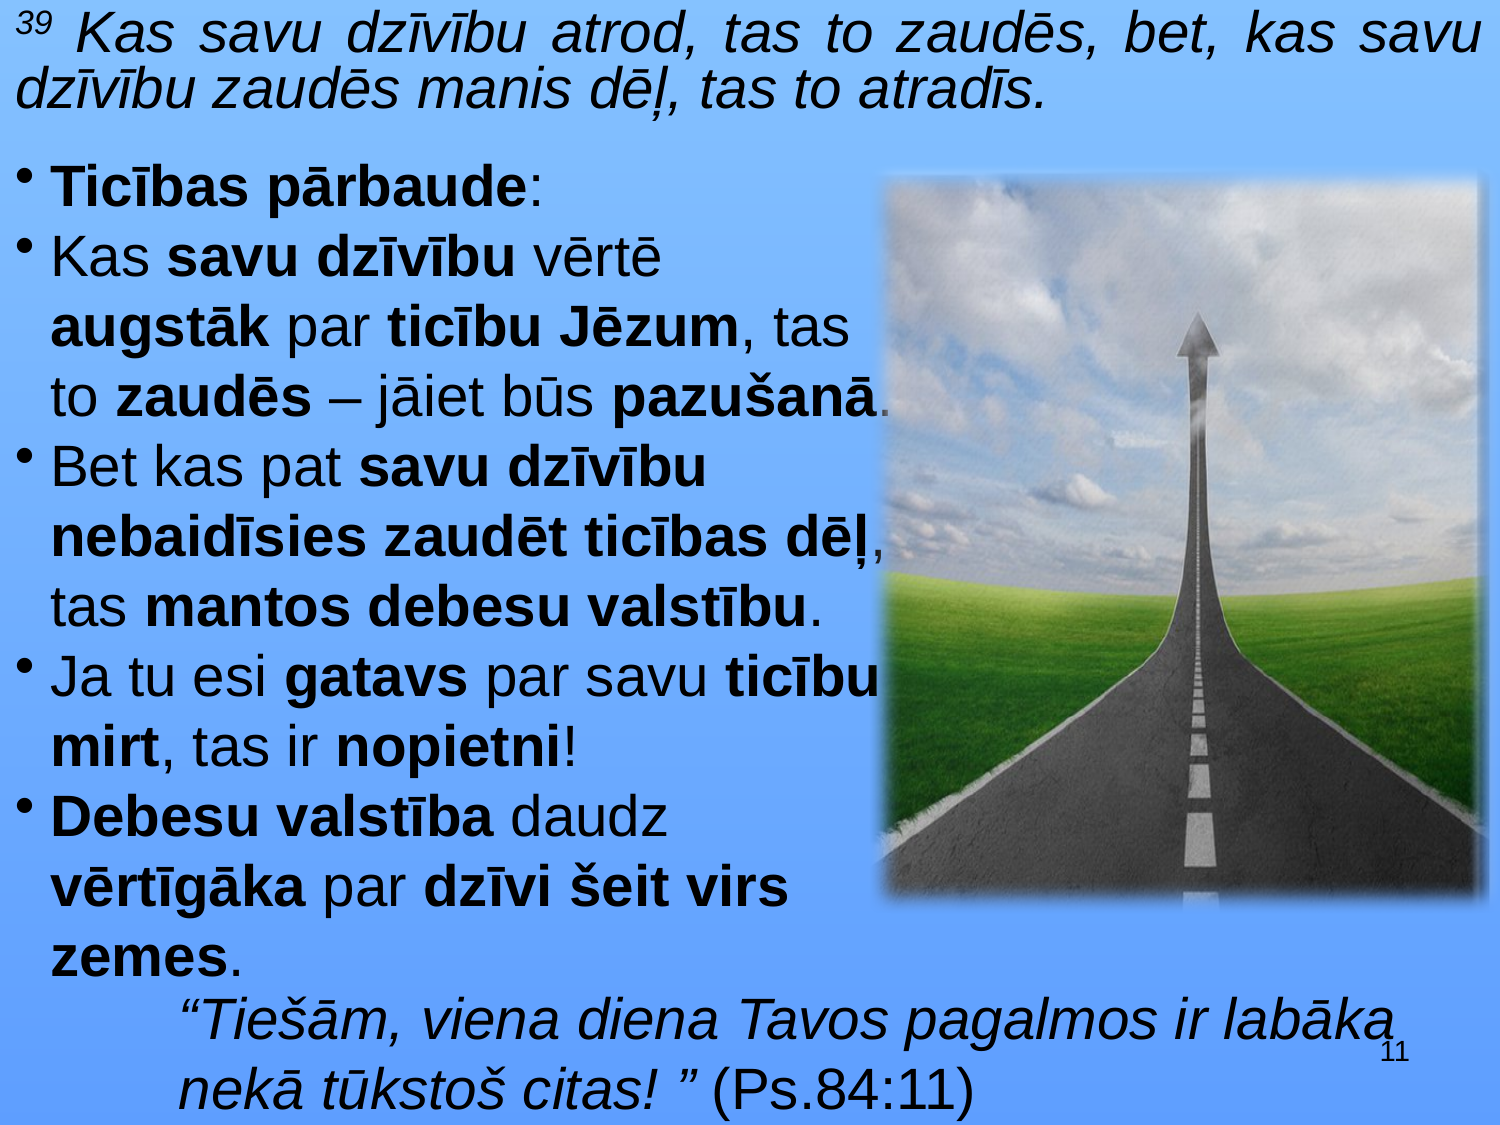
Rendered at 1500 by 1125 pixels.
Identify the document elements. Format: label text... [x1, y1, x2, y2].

text_box “Tiešām, viena diena Tavos pagalmos ir labāka nekā tūkstoš citas! ” (Ps.84:11) [163, 973, 1500, 1125]
text_box Ticības pārbaude: Kas savu dzīvību vērtē augstāk par ticību Jēzum, tas to zaudēs – jāiet būs pazušanā. Bet kas pat savu dzīvību nebaidīsies zaudēt ticības dēļ, tas mantos debesu valstību. Ja tu esi gatavs par savu ticību mirt, tas ir nopietni! Debesu valstība daudz vērtīgāka par dzīvi šeit virs zemes. [0, 140, 914, 996]
list 39 Kas savu dzīvību atrod, tas to zaudēs, bet, kas savu dzīvību zaudēs manis dēļ, tas to atradīs. [0, 0, 1500, 163]
picture [866, 163, 1500, 915]
